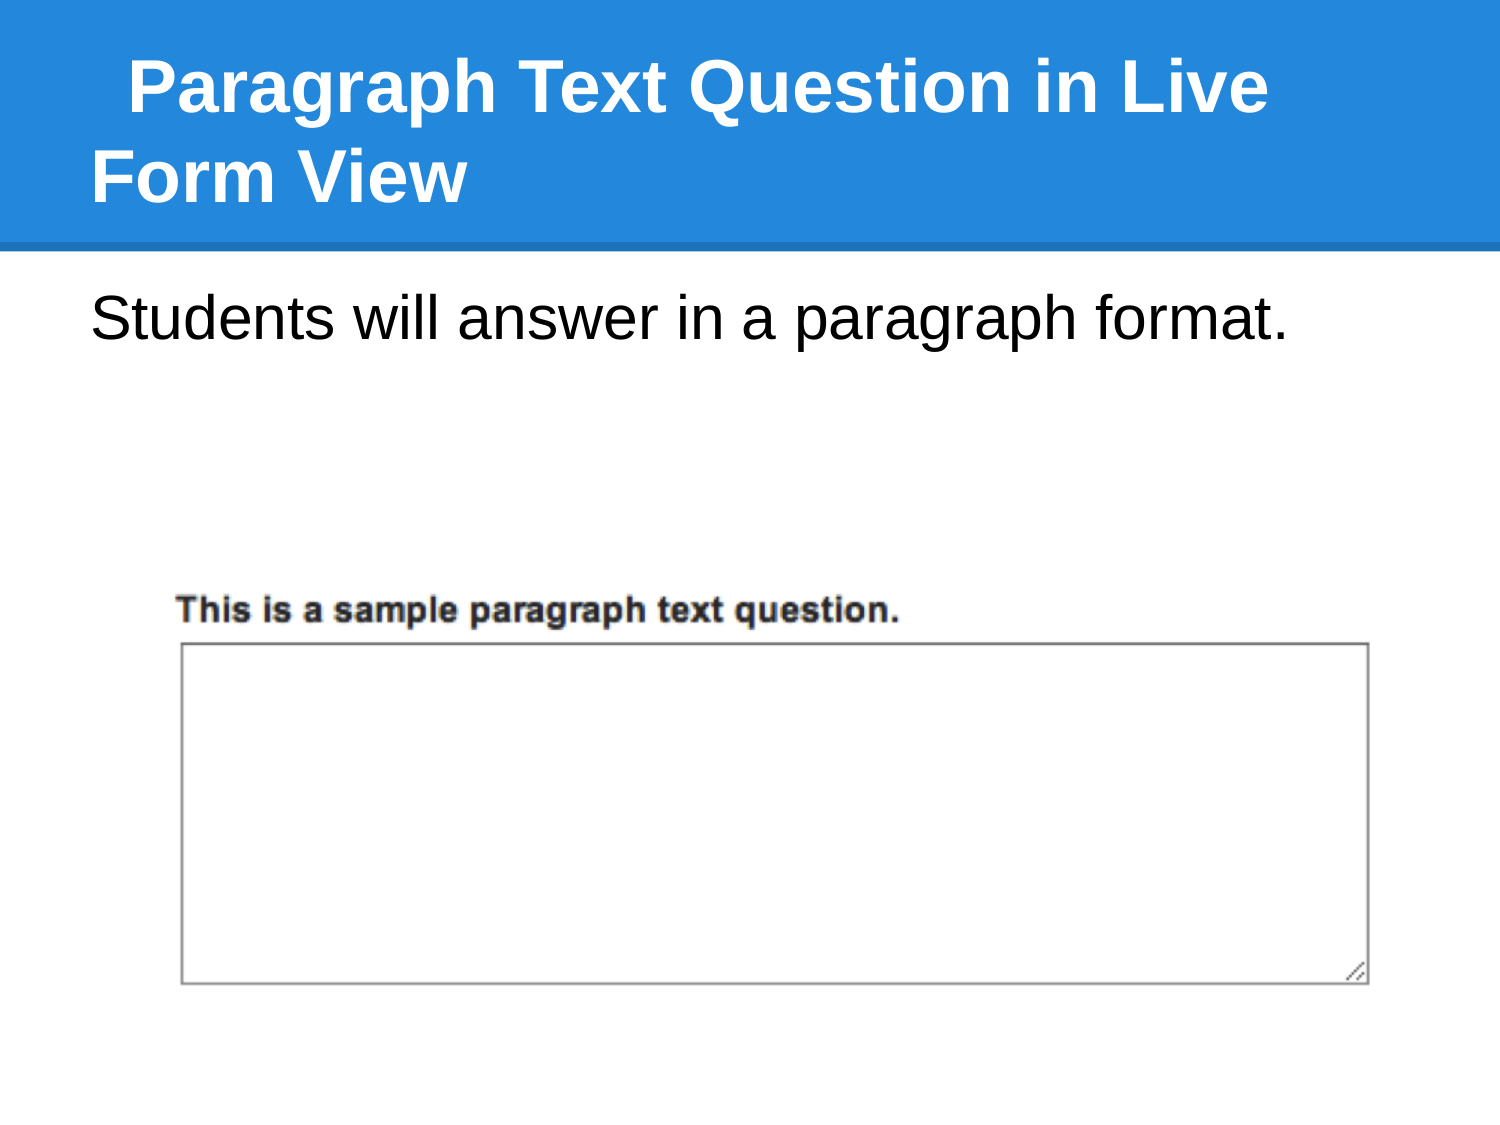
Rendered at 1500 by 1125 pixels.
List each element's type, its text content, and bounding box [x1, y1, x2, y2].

title Paragraph Text Question in Live Form View [75, 14, 1425, 233]
list Students will answer in a paragraph format. [75, 262, 1425, 931]
text_box [163, 561, 1403, 1011]
